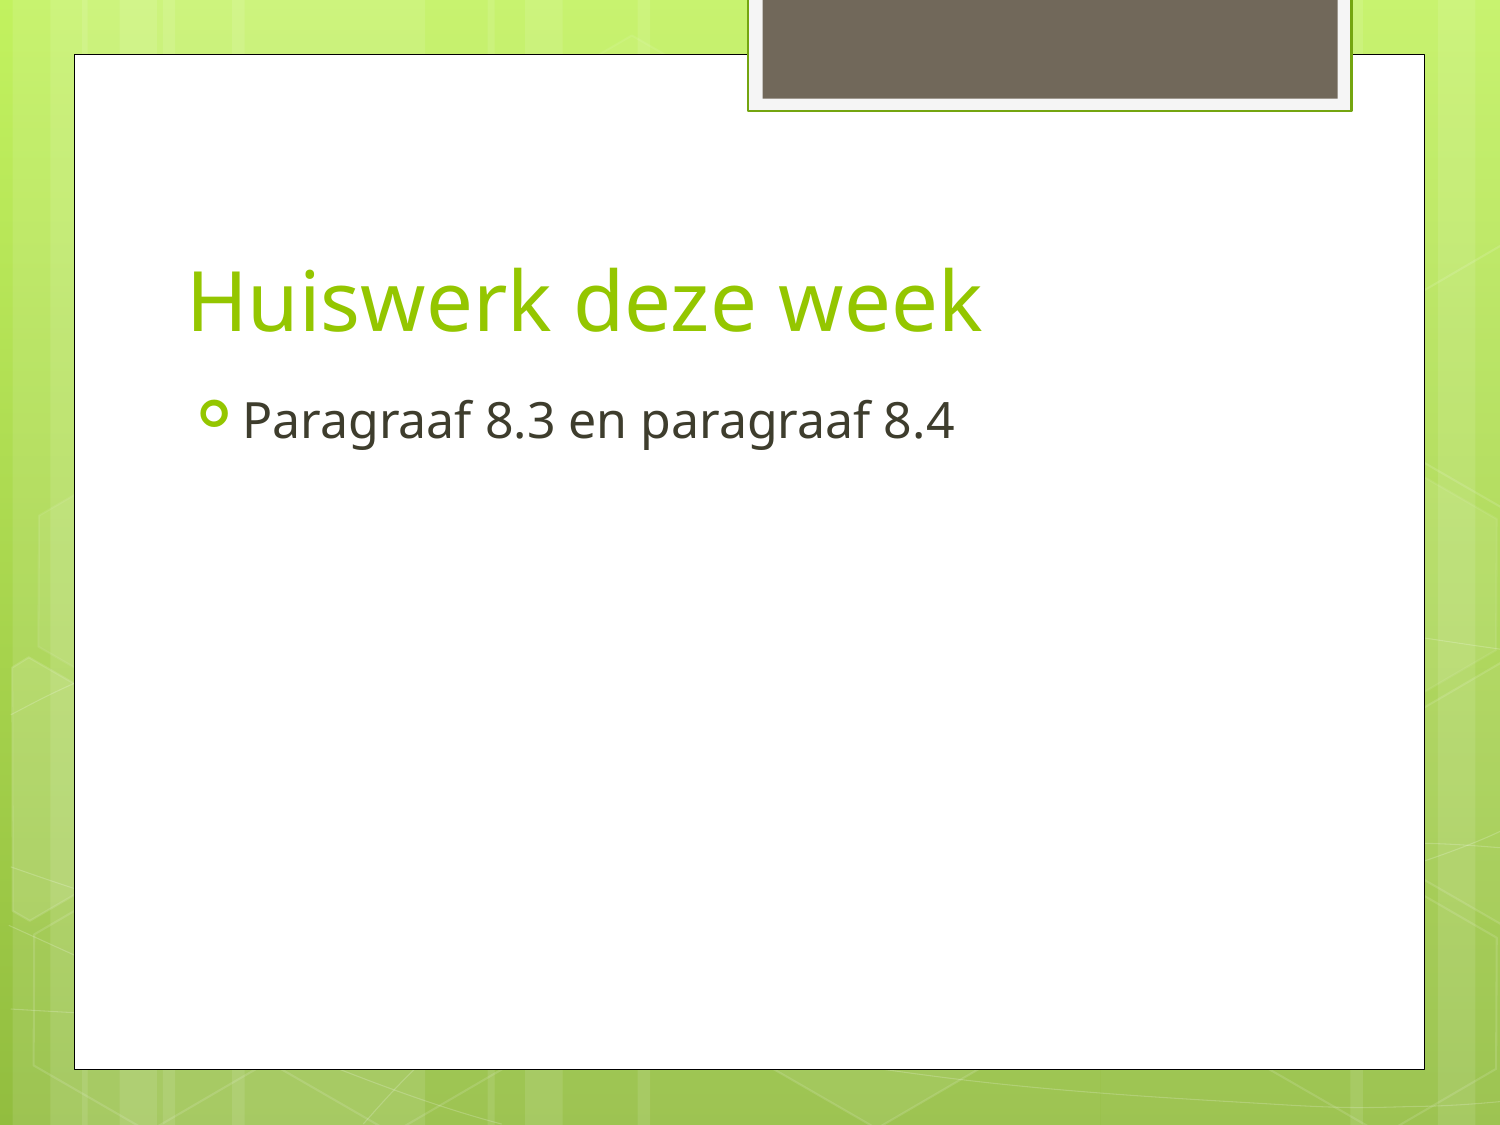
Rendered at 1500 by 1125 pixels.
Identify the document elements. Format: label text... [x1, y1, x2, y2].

title Huiswerk deze week [171, 168, 1324, 357]
list Paragraaf 8.3 en paragraaf 8.4 [171, 381, 1283, 957]
